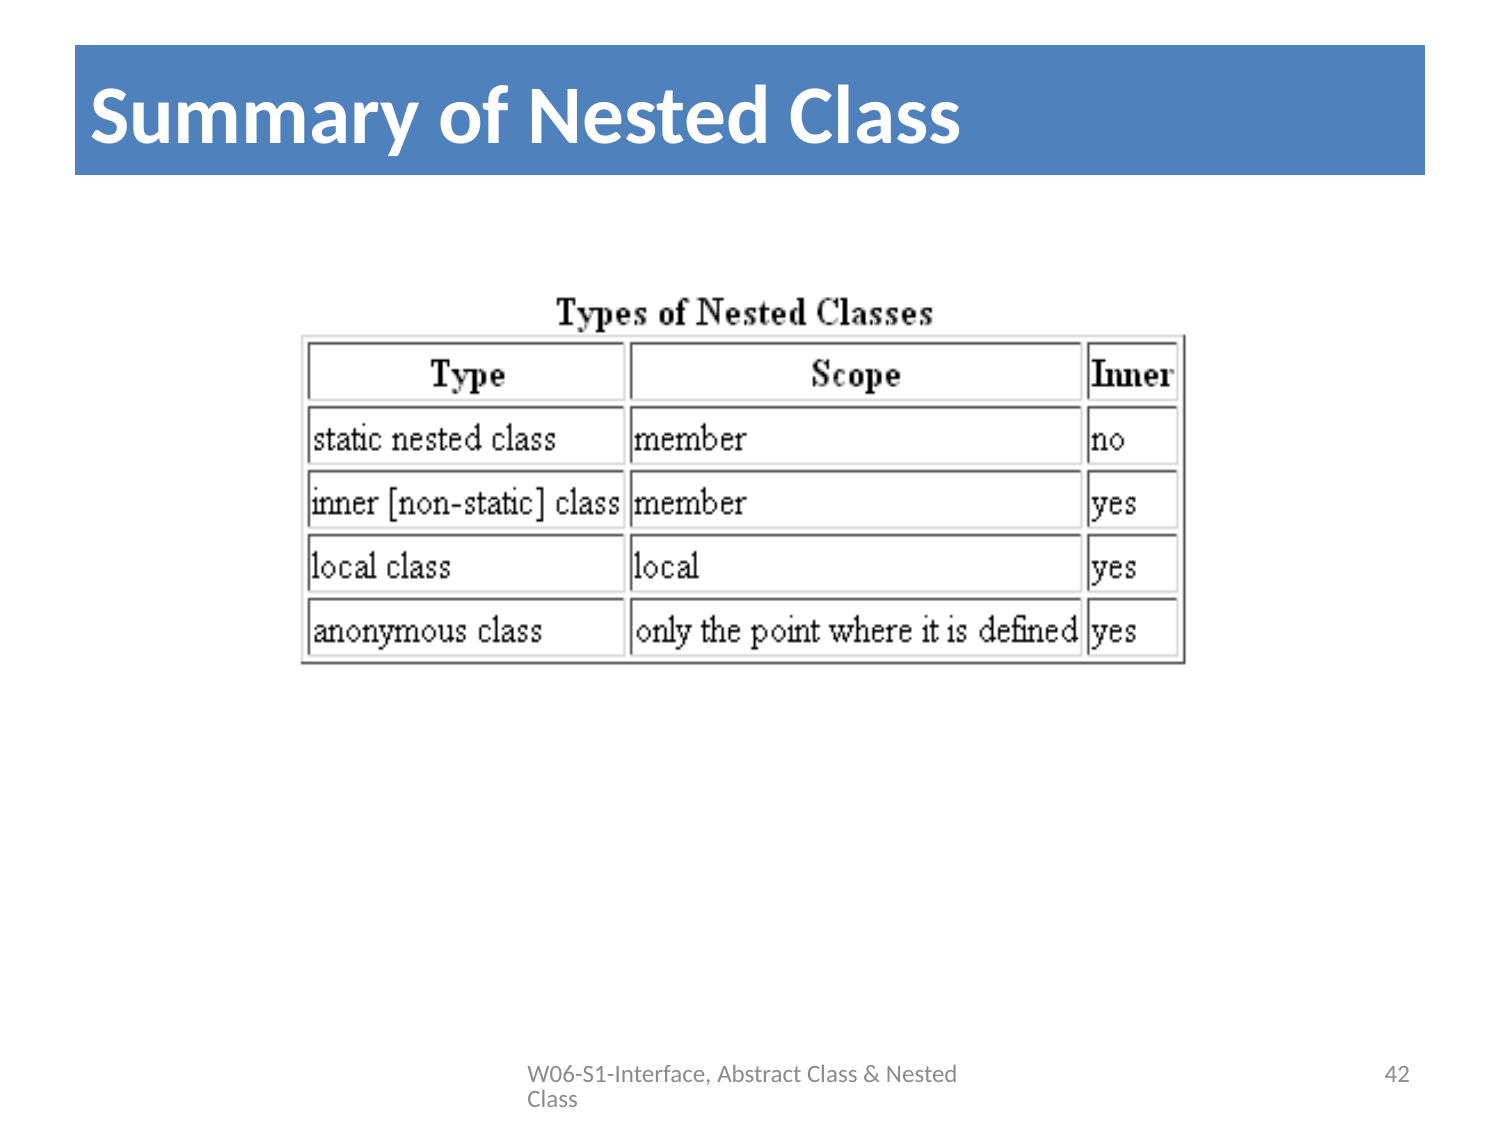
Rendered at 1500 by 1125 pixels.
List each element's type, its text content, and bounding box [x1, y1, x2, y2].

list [249, 274, 1226, 692]
slide_number 42 [1074, 1042, 1425, 1103]
title Summary of Nested Class [75, 45, 1425, 175]
footer W06-S1-Interface, Abstract Class & Nested Class [512, 1042, 988, 1103]
